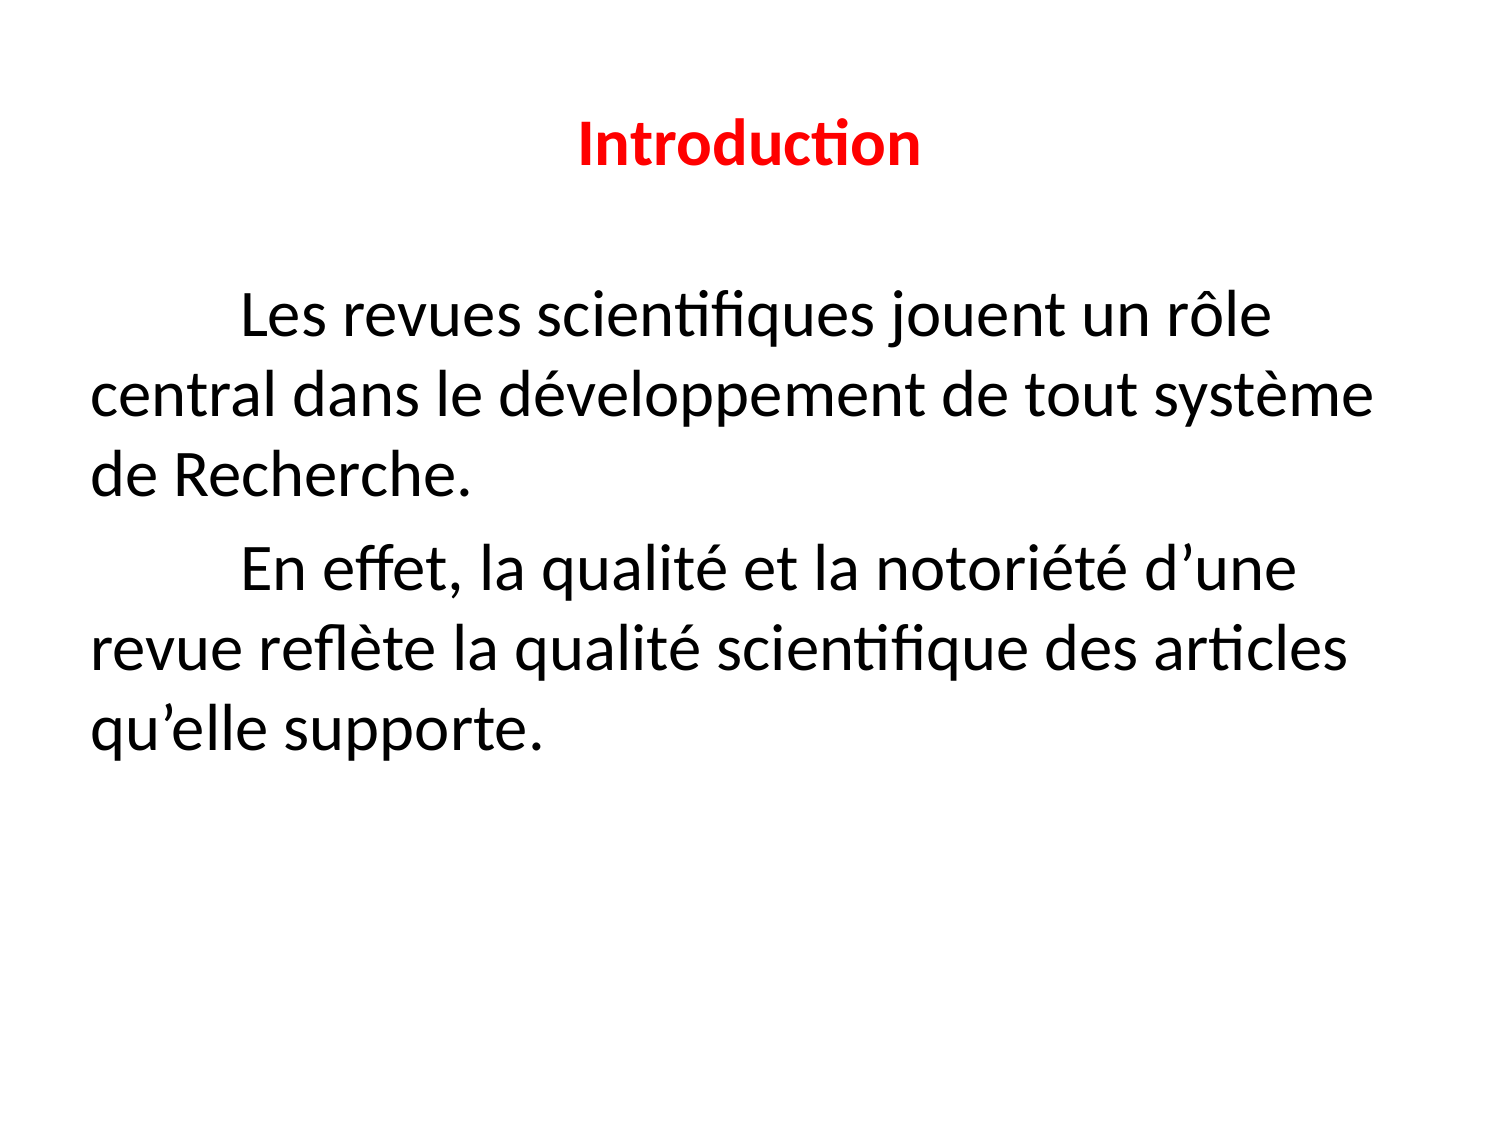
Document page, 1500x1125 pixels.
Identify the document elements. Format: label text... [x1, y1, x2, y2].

list Les revues scientifiques jouent un rôle central dans le développement de tout système de Recherche. En effet, la qualité et la notoriété d’une revue reflète la qualité scientifique des articles qu’elle supporte. [75, 262, 1425, 1005]
title Introduction [75, 45, 1425, 233]
